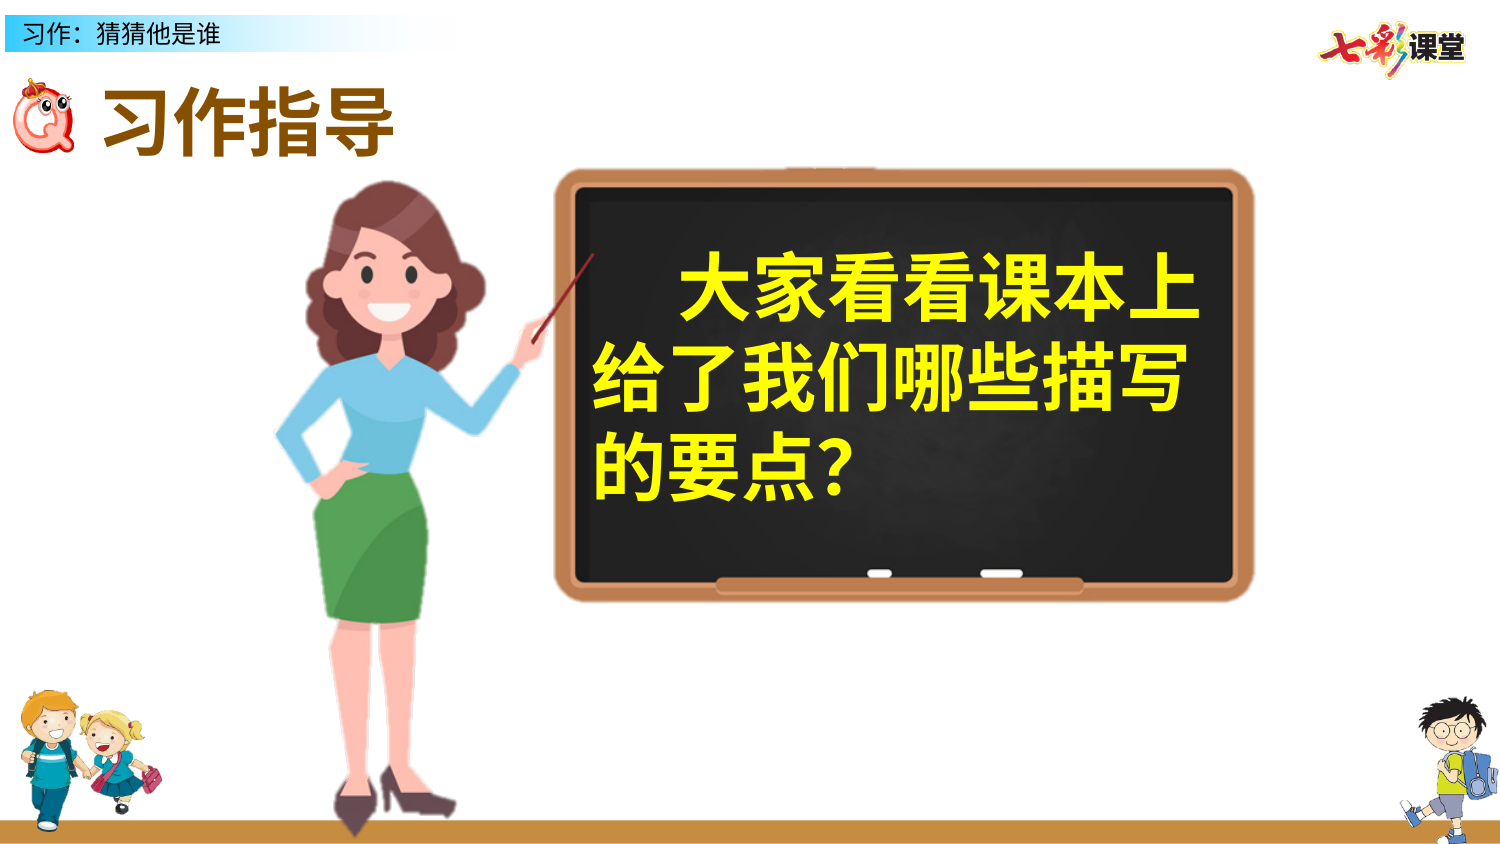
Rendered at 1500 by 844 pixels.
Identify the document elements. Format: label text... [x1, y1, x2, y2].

picture [21, 111, 1500, 844]
text_box 习作指导 [86, 69, 461, 171]
picture [1316, 20, 1468, 80]
picture [13, 77, 75, 154]
